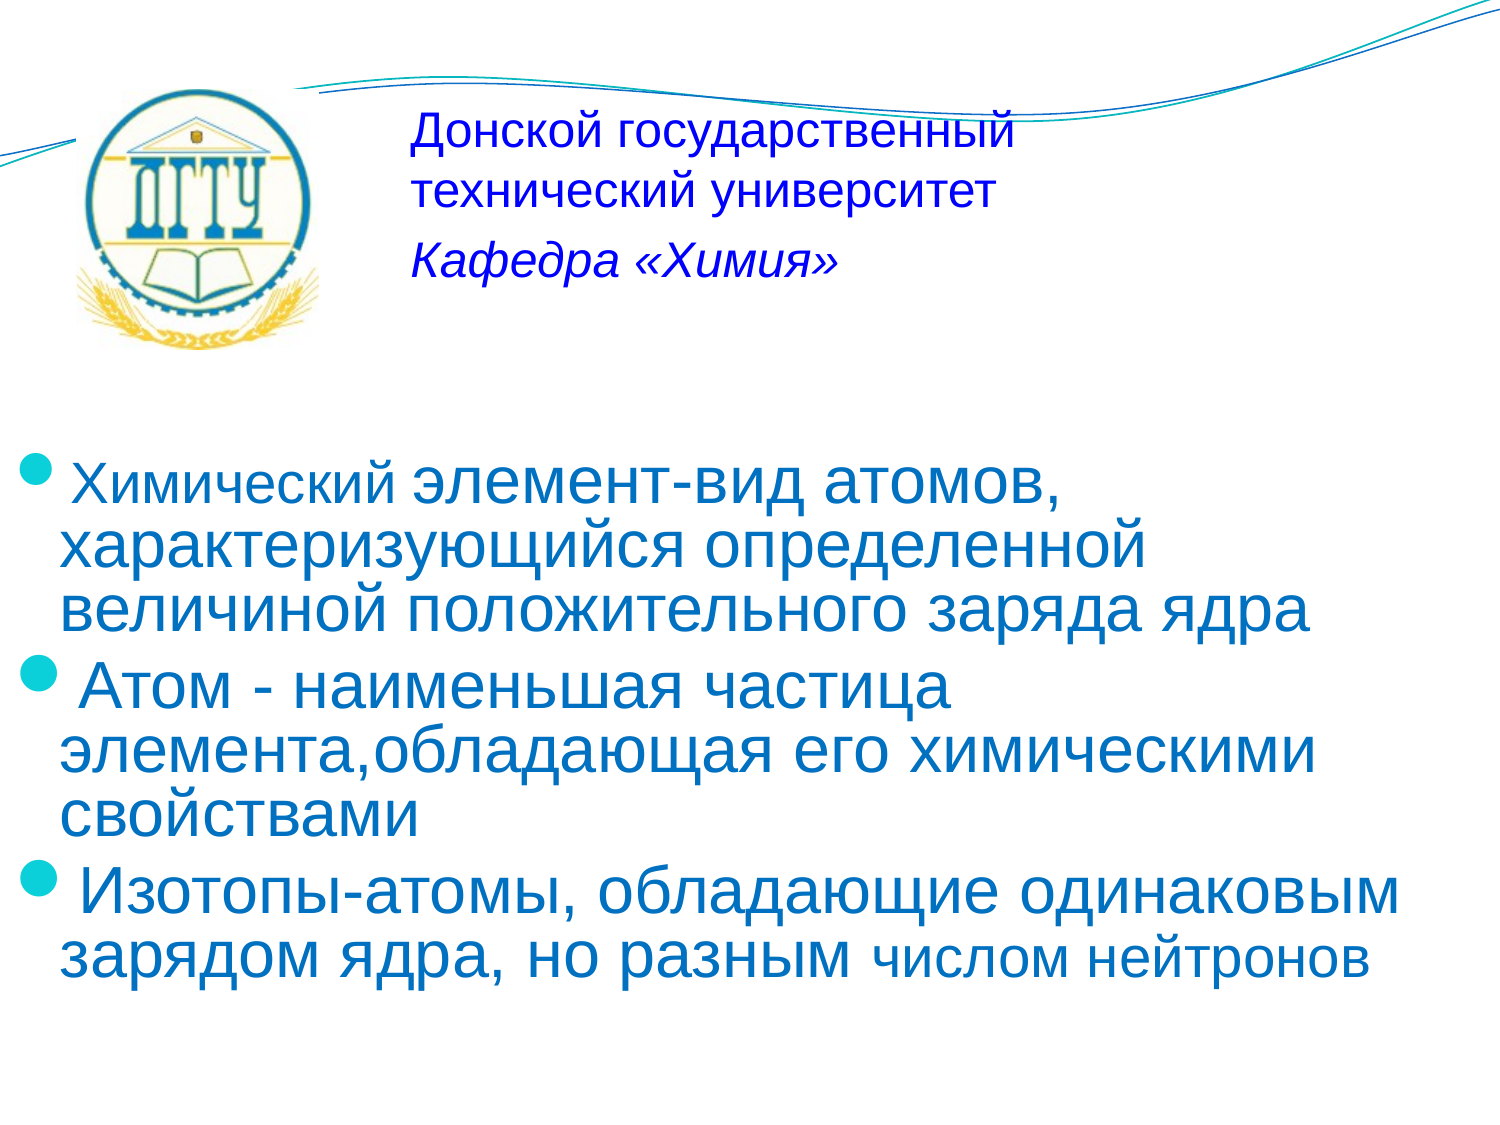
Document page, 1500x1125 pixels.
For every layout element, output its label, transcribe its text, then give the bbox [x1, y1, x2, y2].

text_box Донской государственный технический университет Кафедра «Химия» [395, 90, 1146, 295]
list Химический элемент-вид атомов, характеризующийся определенной величиной положительного заряда ядра Атом - наименьшая частица элемента,обладающая его химическими свойствами Изотопы-атомы, обладающие одинаковым зарядом ядра, но разным числом нейтронов [0, 444, 1422, 1125]
picture [76, 89, 319, 350]
